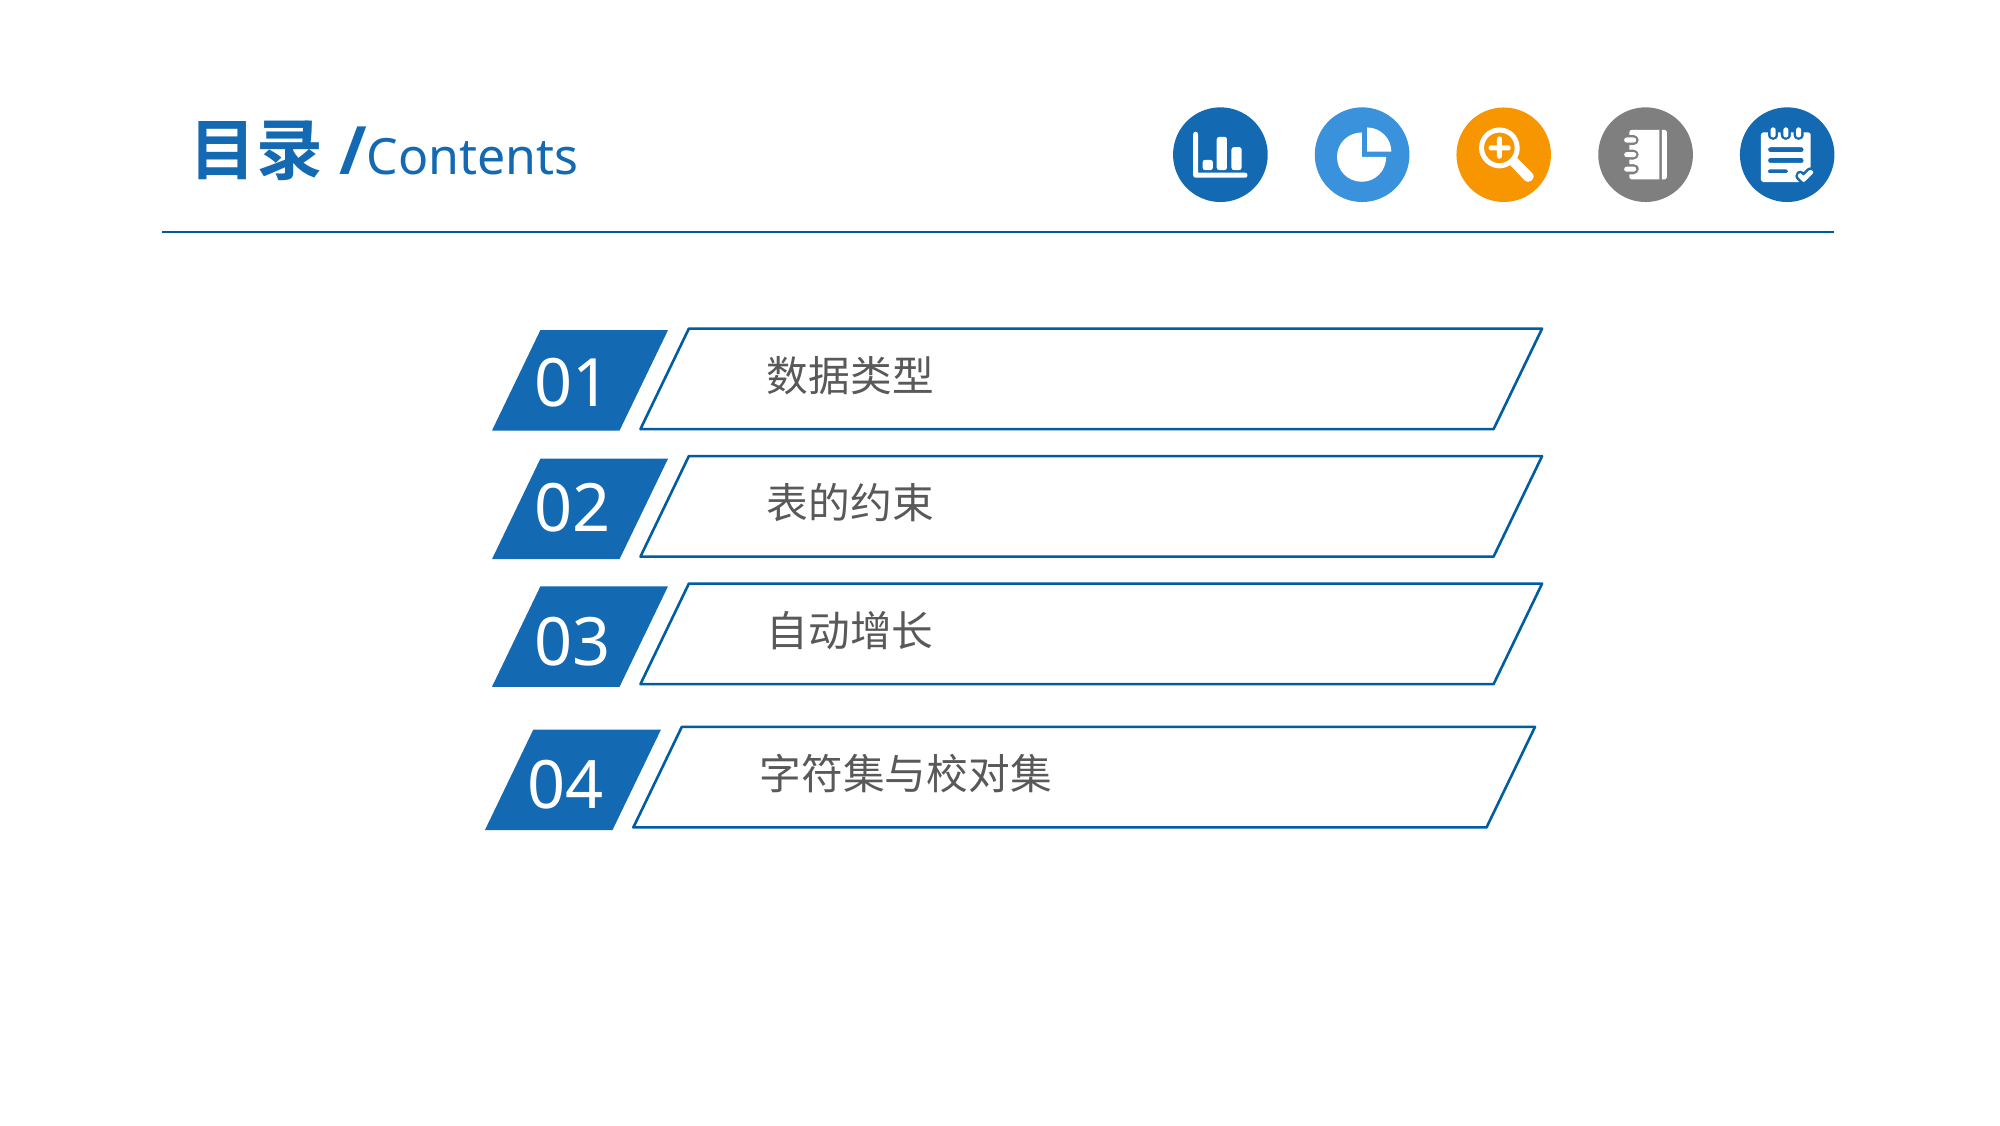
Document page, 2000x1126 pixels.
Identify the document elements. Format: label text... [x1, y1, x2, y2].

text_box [491, 583, 1543, 688]
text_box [491, 328, 1543, 431]
text_box 目录/Contents [137, 93, 631, 203]
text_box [484, 726, 1536, 831]
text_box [491, 455, 1543, 560]
